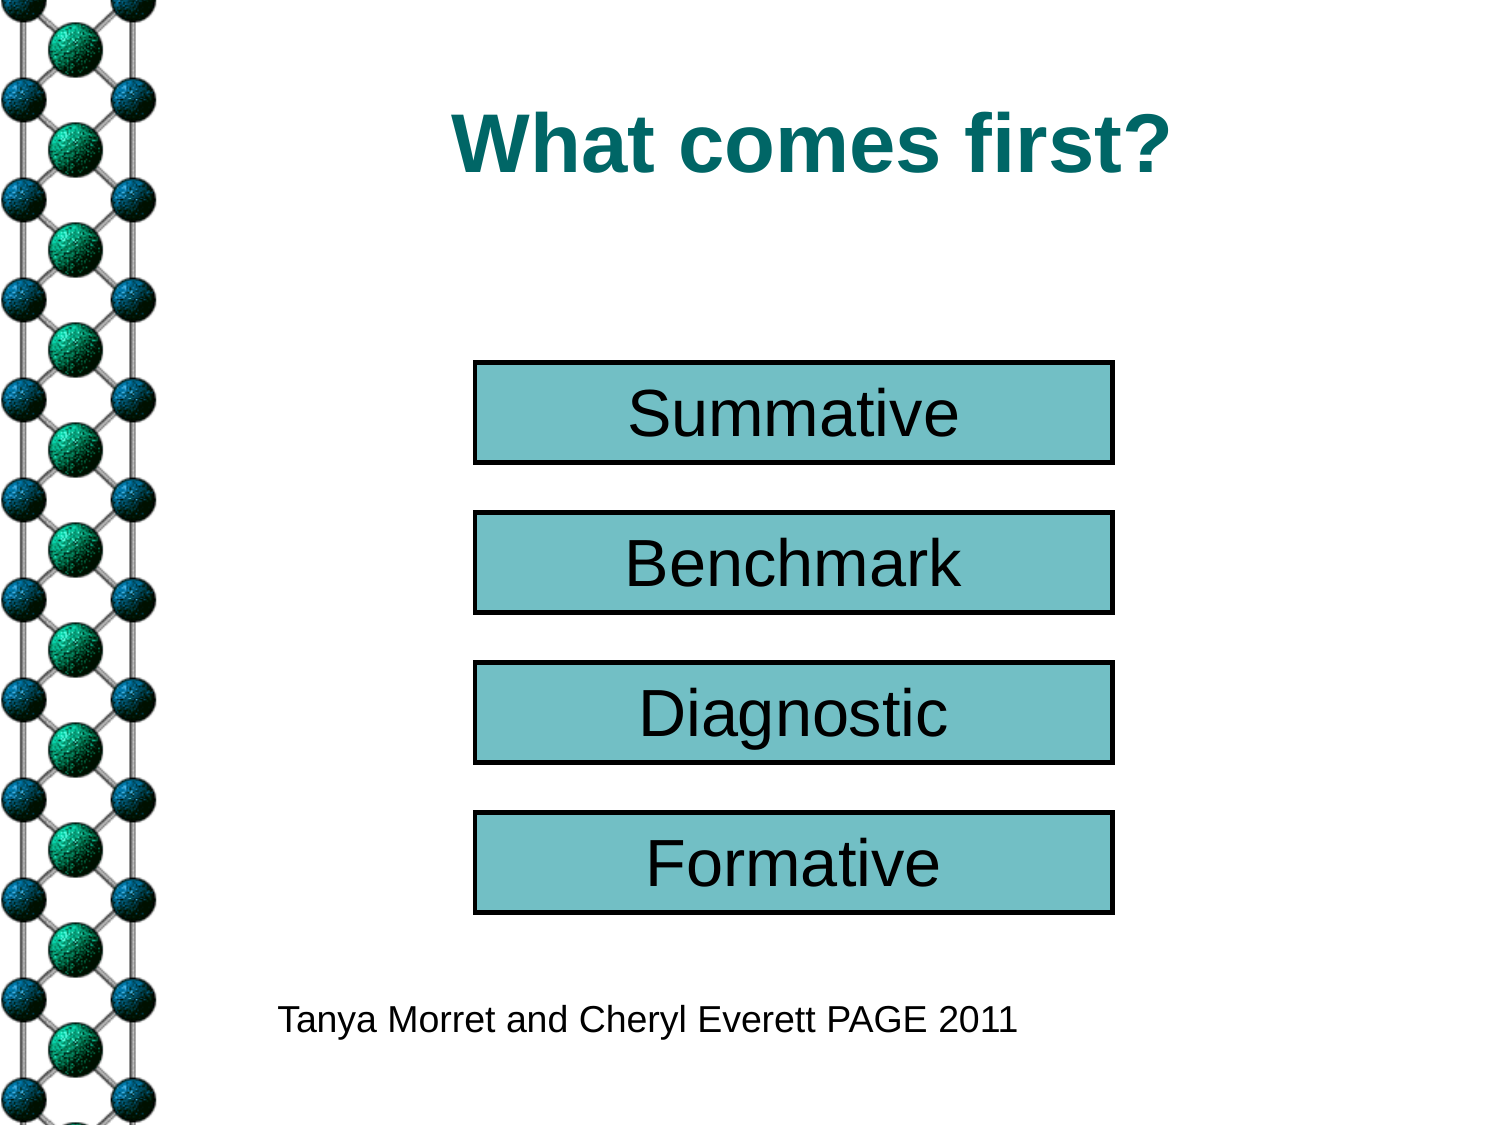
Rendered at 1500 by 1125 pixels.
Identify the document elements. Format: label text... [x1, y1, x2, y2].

text_box Tanya Morret and Cheryl Everett PAGE 2011 [262, 987, 1275, 1048]
text_box Formative [474, 812, 1113, 913]
picture [0, 0, 1500, 1125]
text_box Summative [474, 362, 1113, 463]
list Benchmark [474, 512, 1113, 613]
title What comes first? [199, 44, 1426, 233]
text_box Diagnostic [474, 662, 1113, 763]
